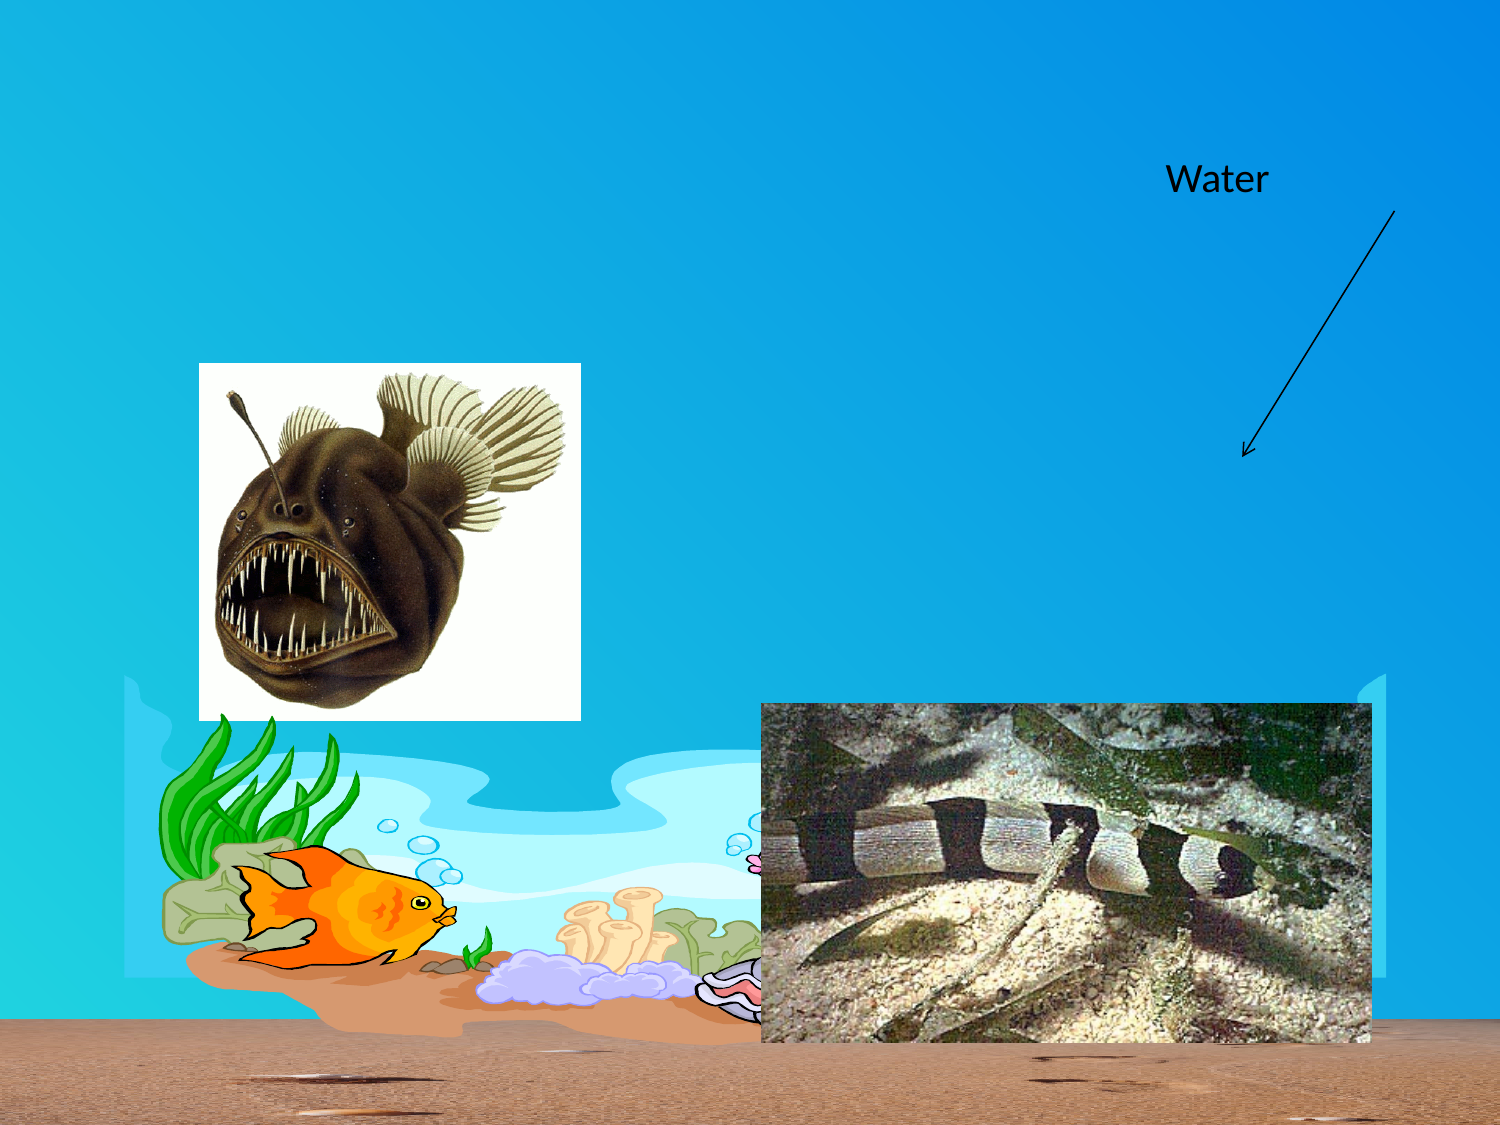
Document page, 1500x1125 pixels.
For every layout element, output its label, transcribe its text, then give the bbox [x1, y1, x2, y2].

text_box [1195, 257, 1442, 411]
title Water [773, 58, 1500, 293]
picture [0, 0, 1500, 1125]
